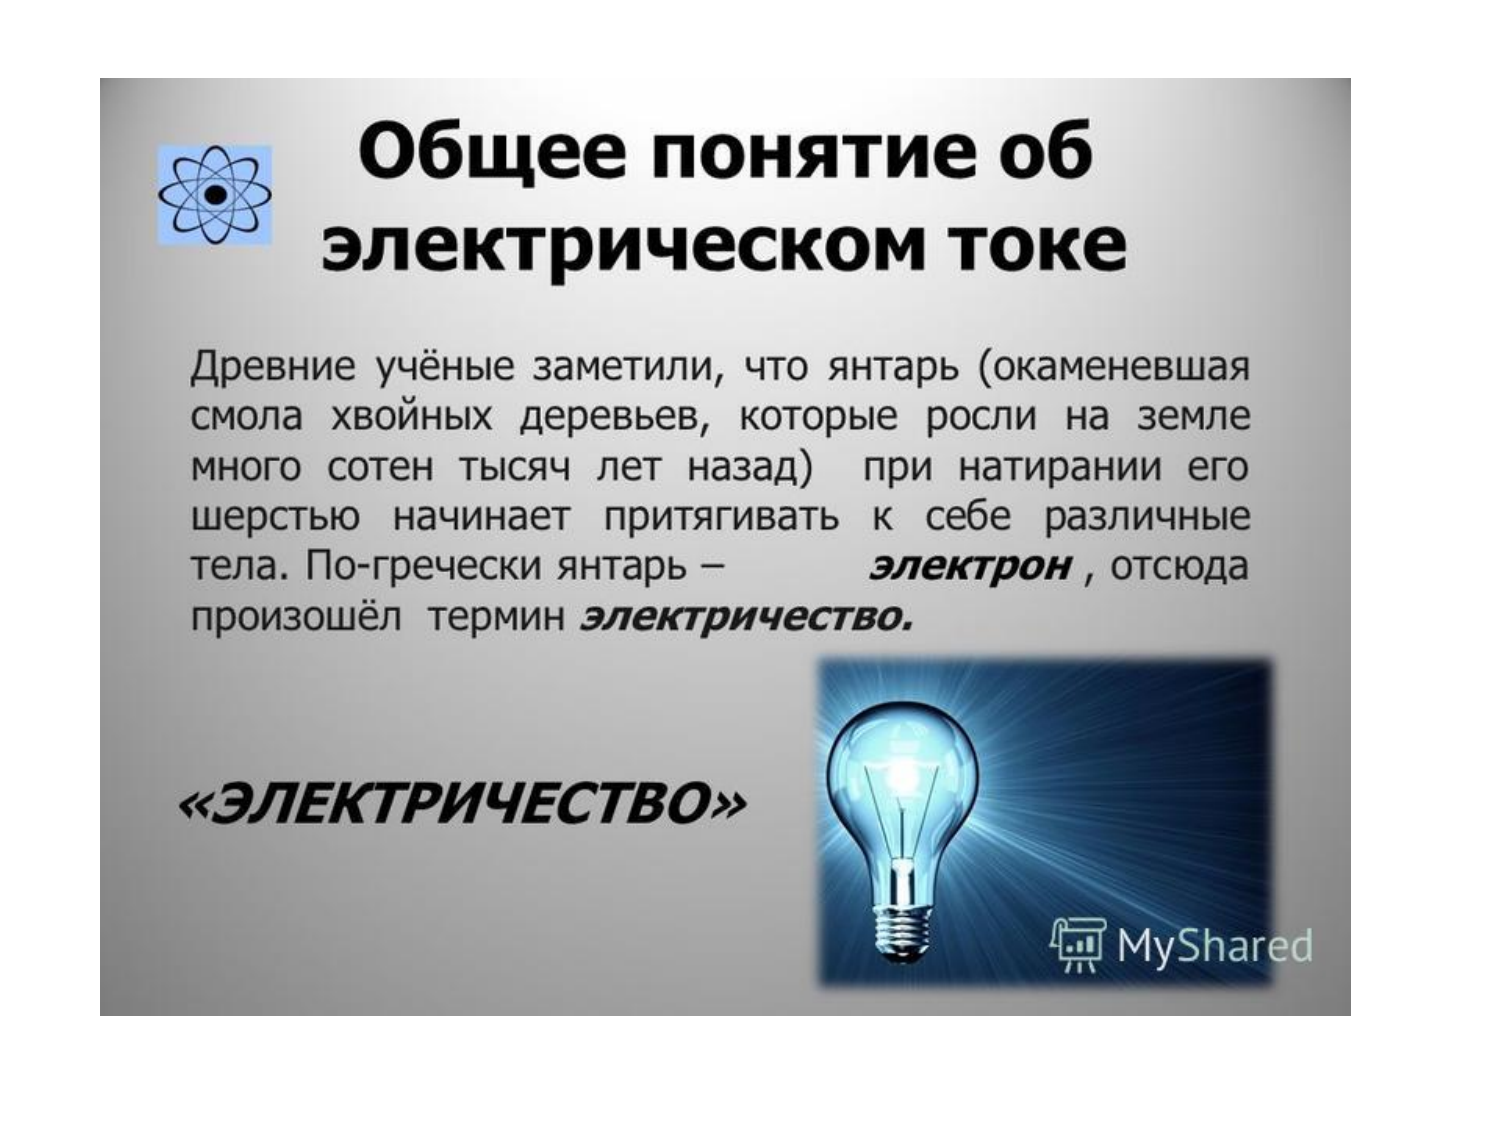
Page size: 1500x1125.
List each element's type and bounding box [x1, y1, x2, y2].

picture [100, 77, 1351, 1016]
